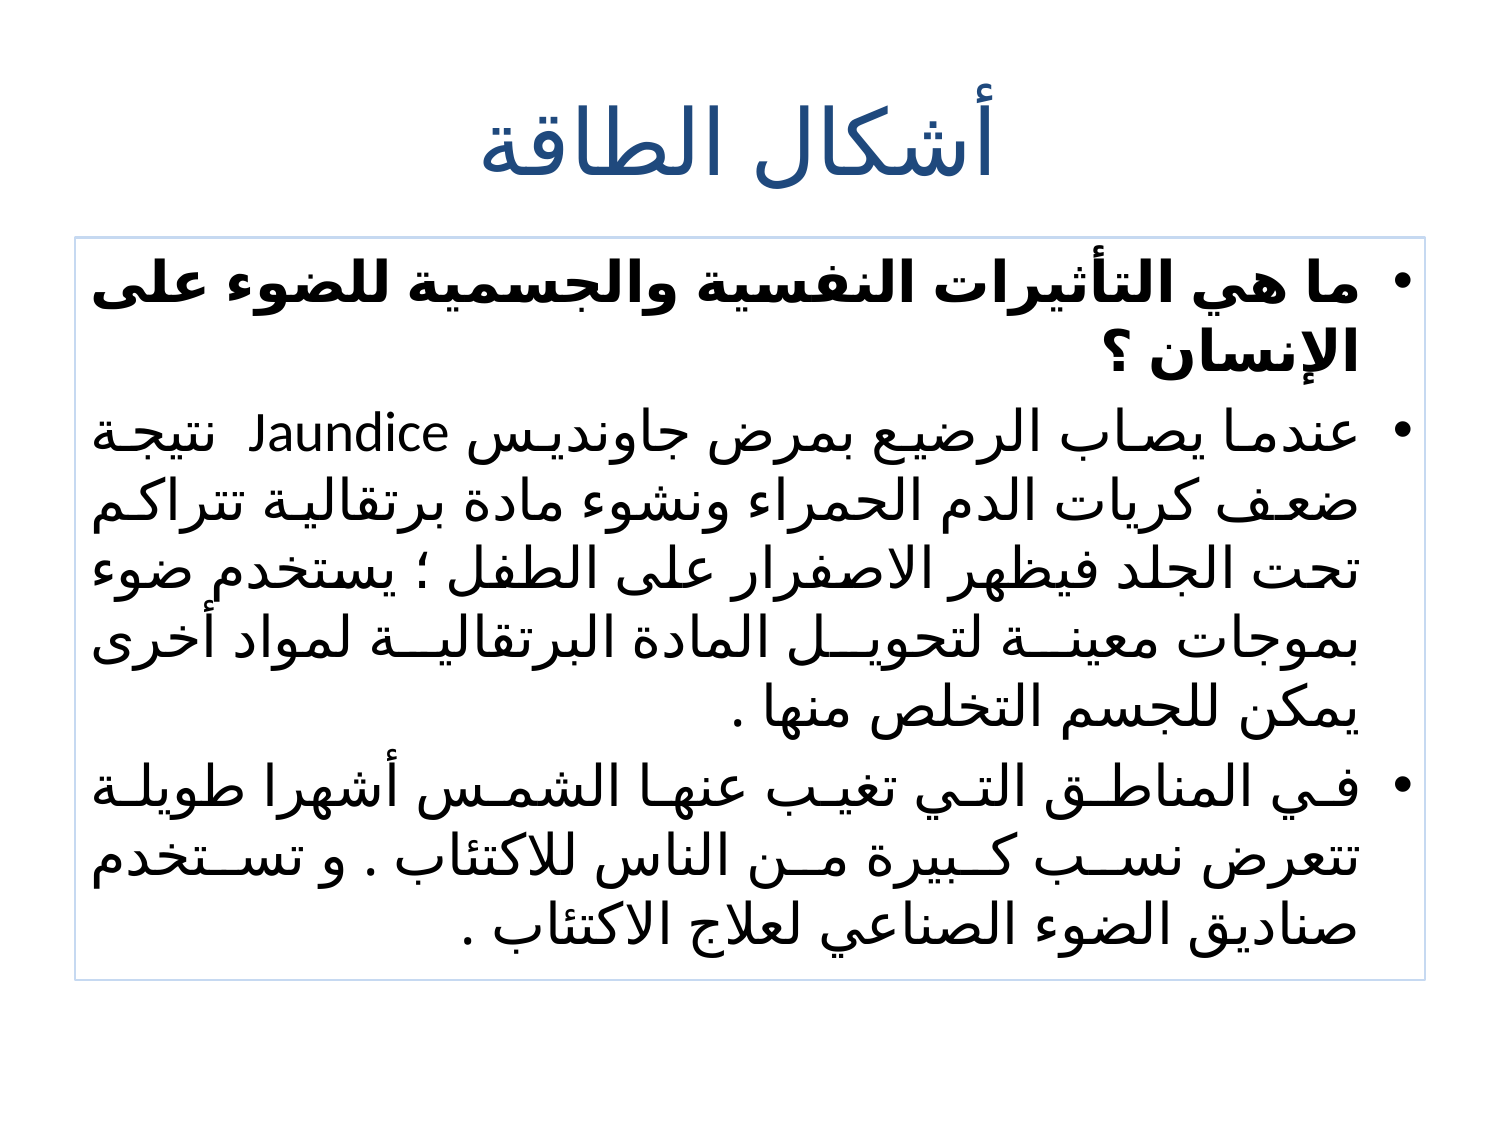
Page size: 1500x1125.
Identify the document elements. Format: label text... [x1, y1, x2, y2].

list ما هي التأثيرات النفسية والجسمية للضوء على الإنسان ؟ عندما يصاب الرضيع بمرض جاونديس Jaundice نتيجة ضعف كريات الدم الحمراء ونشوء مادة برتقالية تتراكم تحت الجلد فيظهر الاصفرار على الطفل ؛ يستخدم ضوء بموجات معينة لتحويل المادة البرتقالية لمواد أخرى يمكن للجسم التخلص منها . في المناطق التي تغيب عنها الشمس أشهرا طويلة تتعرض نسب كبيرة من الناس للاكتئاب . و تستخدم صناديق الضوء الصناعي لعلاج الاكتئاب . [75, 237, 1425, 980]
title أشكال الطاقة [75, 45, 1425, 233]
